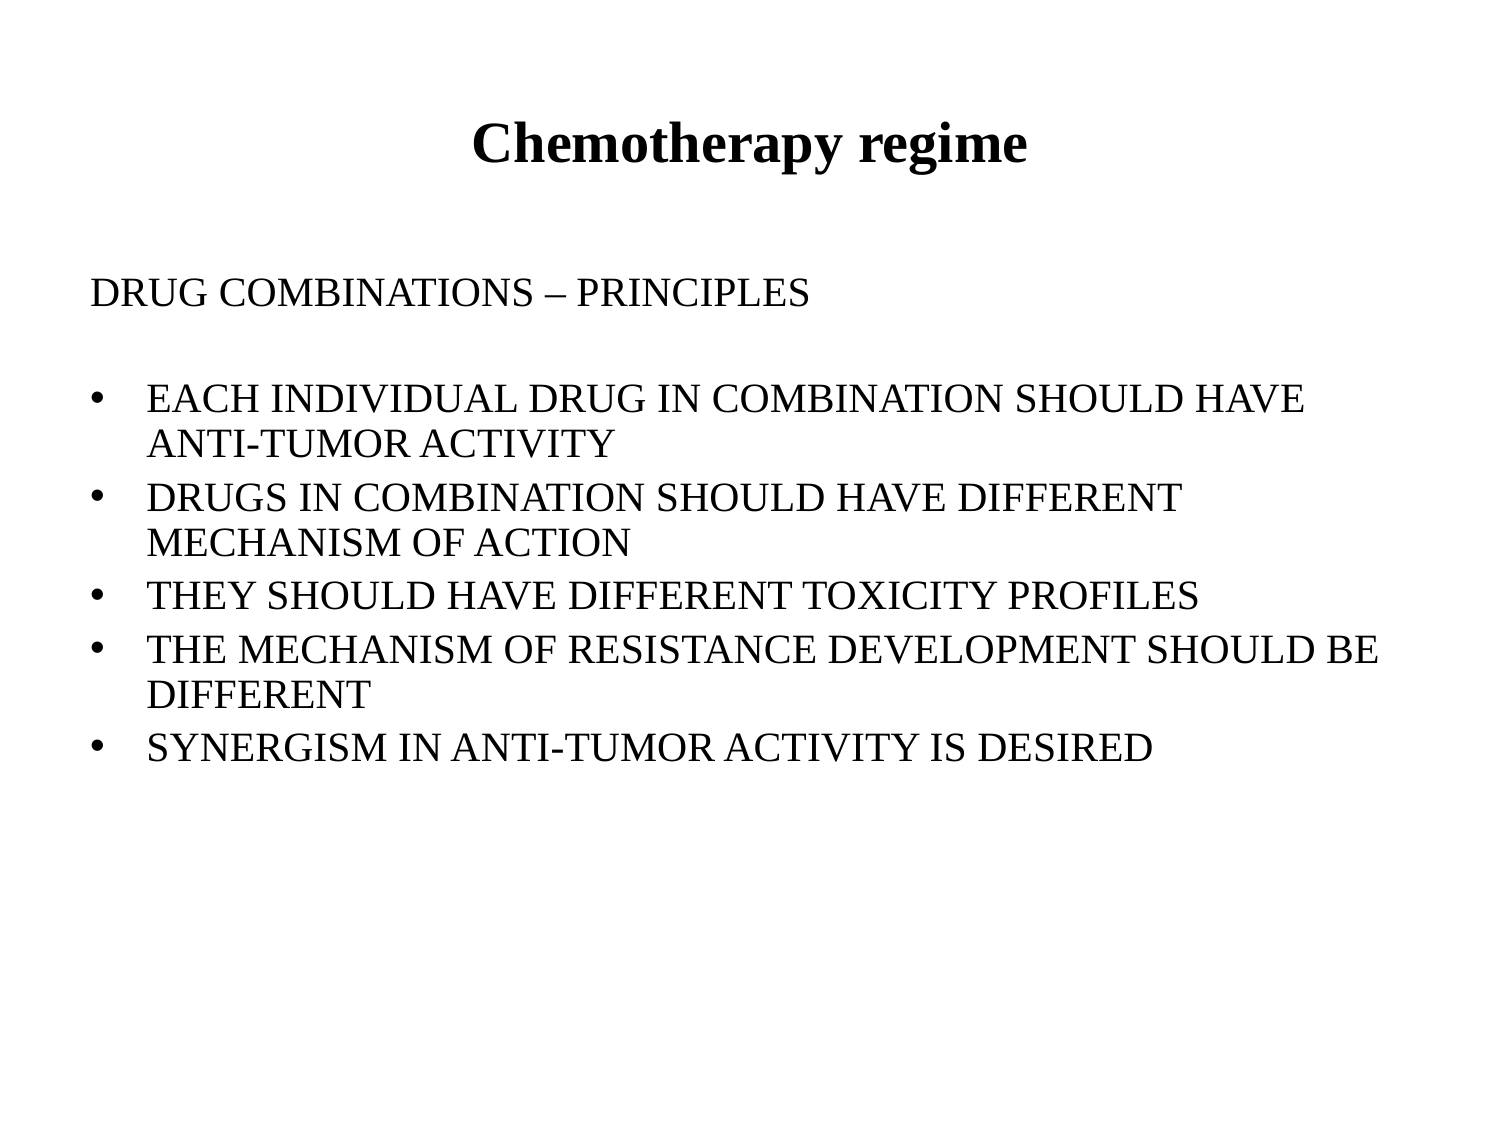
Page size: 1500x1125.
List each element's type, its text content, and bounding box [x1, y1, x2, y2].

title Chemotherapy regime [75, 45, 1425, 233]
list DRUG COMBINATIONS – PRINCIPLES EACH INDIVIDUAL DRUG IN COMBINATION SHOULD HAVE ANTI-TUMOR ACTIVITY DRUGS IN COMBINATION SHOULD HAVE DIFFERENT MECHANISM OF ACTION THEY SHOULD HAVE DIFFERENT TOXICITY PROFILES THE MECHANISM OF RESISTANCE DEVELOPMENT SHOULD BE DIFFERENT SYNERGISM IN ANTI-TUMOR ACTIVITY IS DESIRED [75, 262, 1425, 1005]
